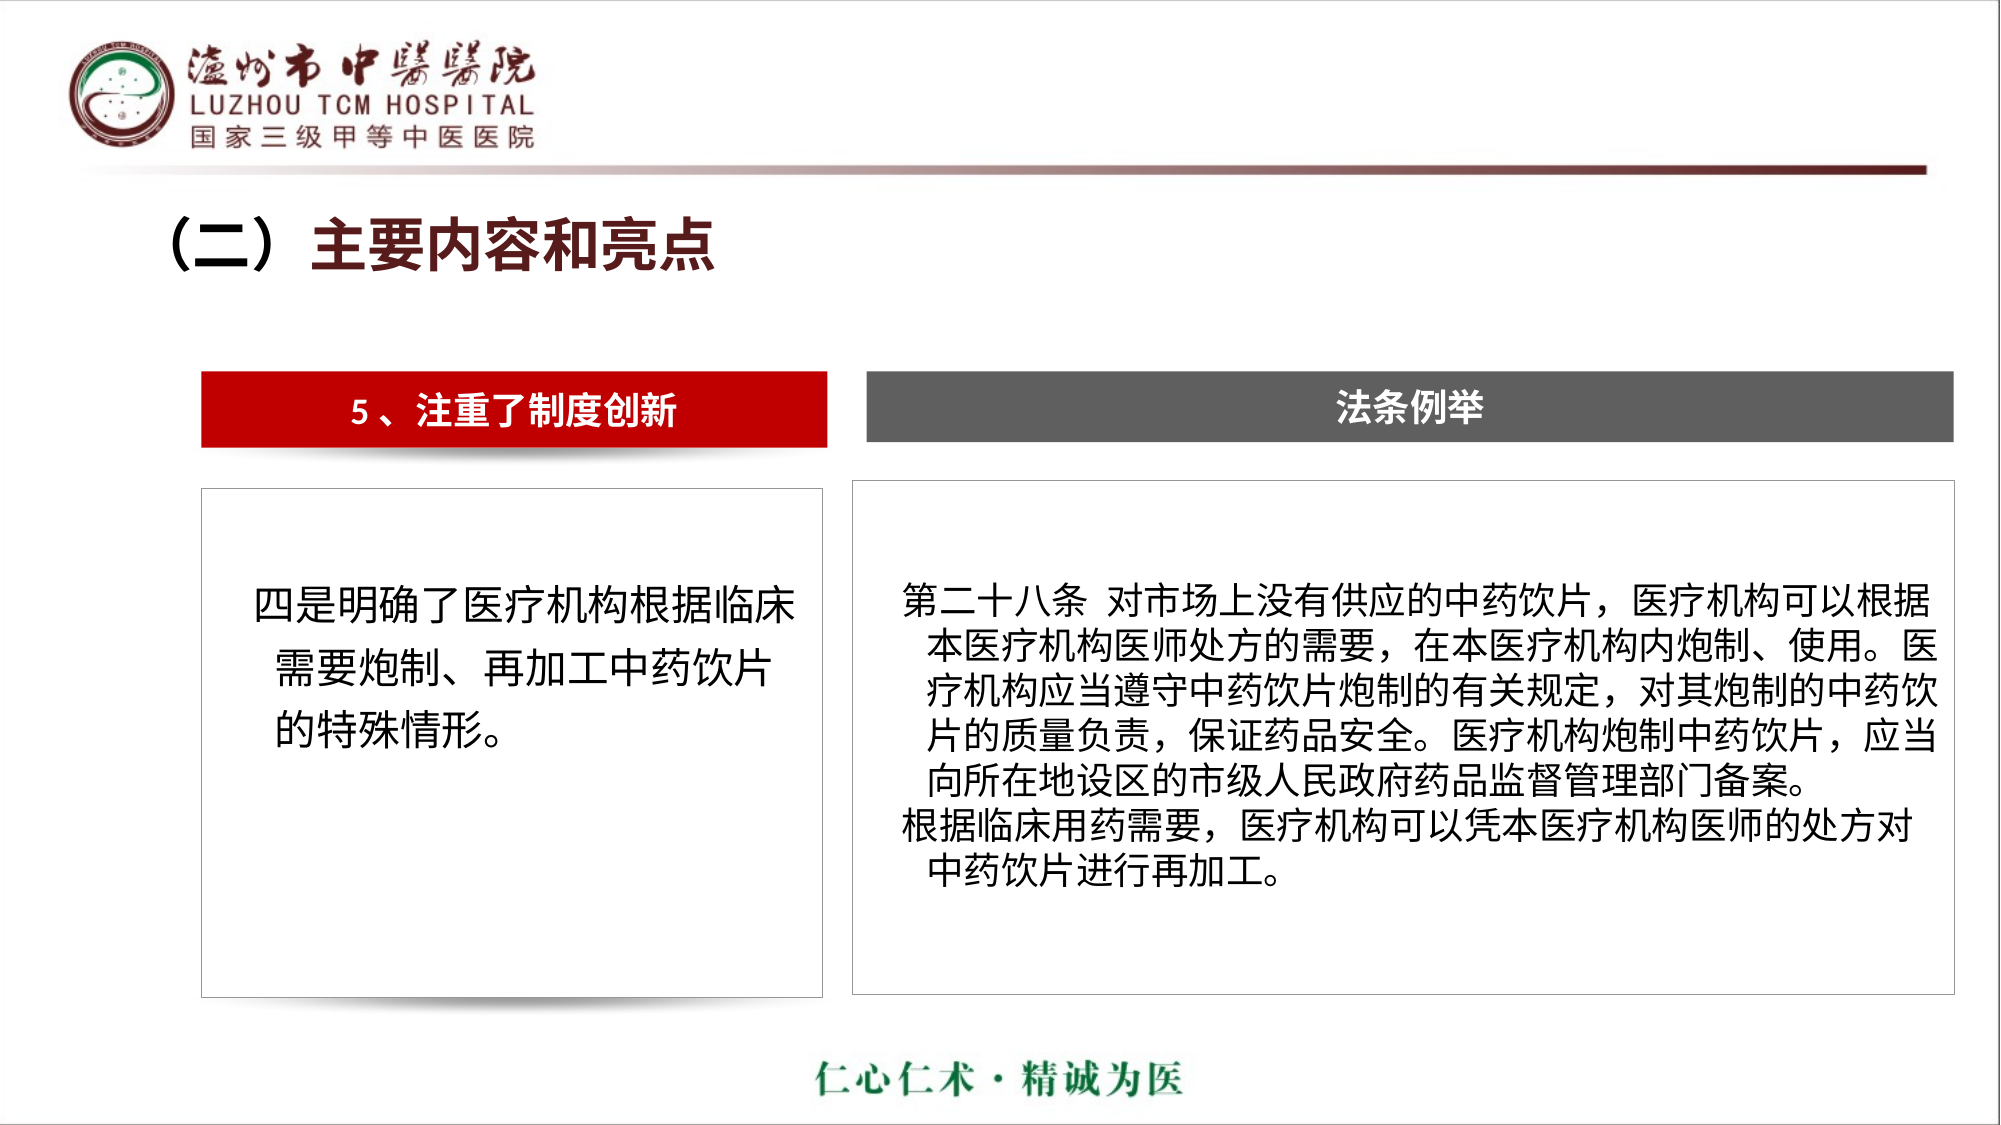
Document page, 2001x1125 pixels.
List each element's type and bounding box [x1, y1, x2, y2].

text_box [176, 371, 853, 1017]
picture [0, 0, 2000, 1125]
